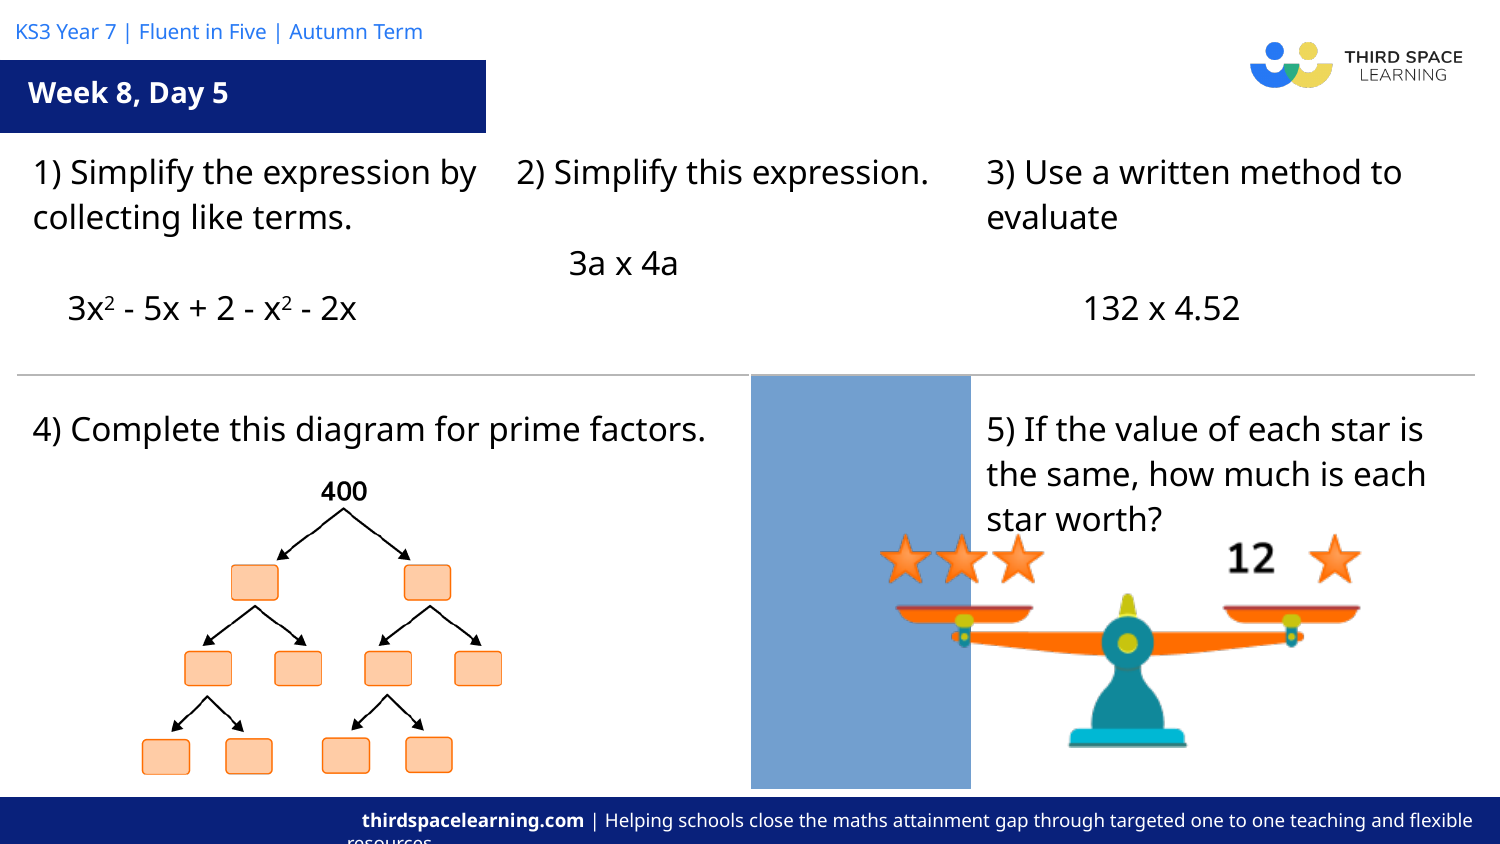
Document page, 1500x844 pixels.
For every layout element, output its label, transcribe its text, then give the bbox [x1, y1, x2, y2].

table_header 3) Use a written method to evaluate 132 x 4.52 [972, 142, 1474, 374]
table_cell 5) If the value of each star is the same, how much is each star worth? [972, 376, 1474, 788]
picture [141, 475, 502, 775]
picture [1250, 33, 1465, 99]
text_box Week 8, Day 5 [13, 59, 383, 125]
table_header 2) Simplify this expression. 3a x 4a [502, 142, 971, 374]
table_cell 4) Complete this diagram for prime factors. [19, 376, 749, 788]
picture [880, 533, 1362, 748]
table_header 1) Simplify the expression by collecting like terms. 3x2 - 5x + 2 - x2 - 2x [19, 142, 500, 374]
